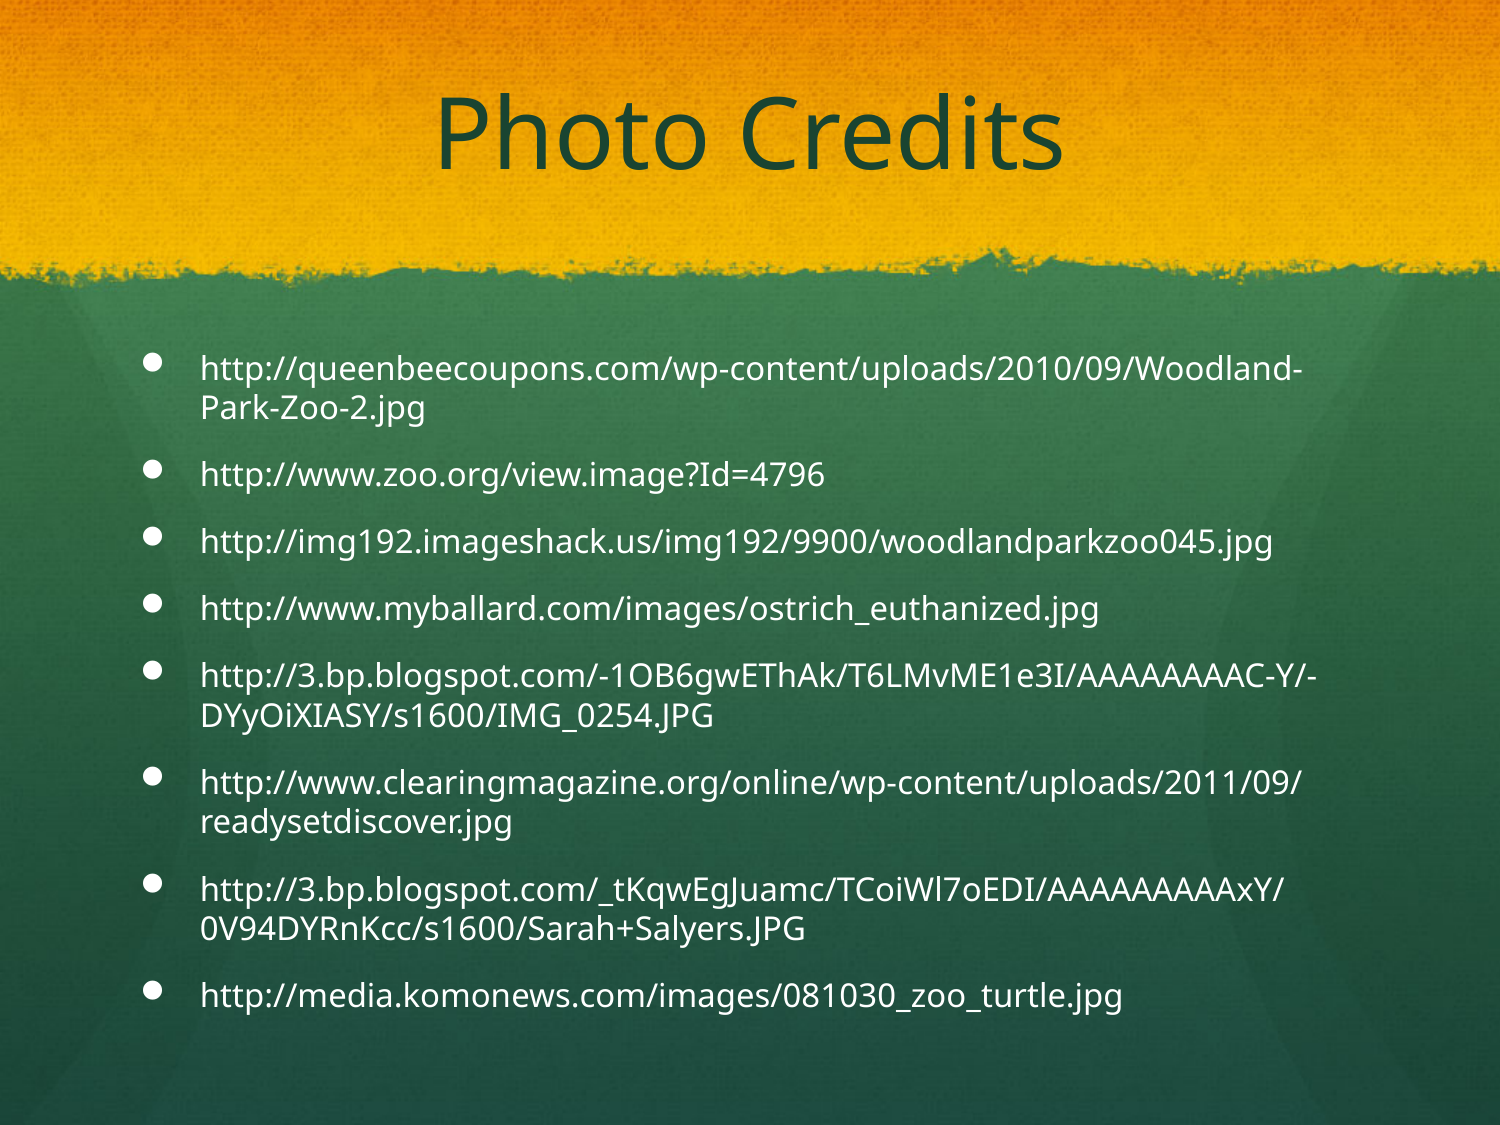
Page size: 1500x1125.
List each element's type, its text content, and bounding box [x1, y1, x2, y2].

title Photo Credits [125, 13, 1375, 246]
picture [0, 0, 1500, 1125]
list http://queenbeecoupons.com/wp-content/uploads/2010/09/Woodland-Park-Zoo-2.jpg http://www.zoo.org/view.image?Id=4796 http://img192.imageshack.us/img192/9900/woodlandparkzoo045.jpg http://www.myballard.com/images/ostrich_euthanized.jpg http://3.bp.blogspot.com/-1OB6gwEThAk/T6LMvME1e3I/AAAAAAAAC-Y/-DYyOiXIASY/s1600/IMG_0254.JPG http://www.clearingmagazine.org/online/wp-content/uploads/2011/09/readysetdiscover.jpg http://3.bp.blogspot.com/_tKqwEgJuamc/TCoiWl7oEDI/AAAAAAAAAxY/0V94DYRnKcc/s1600/Sarah+Salyers.JPG http://media.komonews.com/images/081030_zoo_turtle.jpg [125, 339, 1375, 1026]
